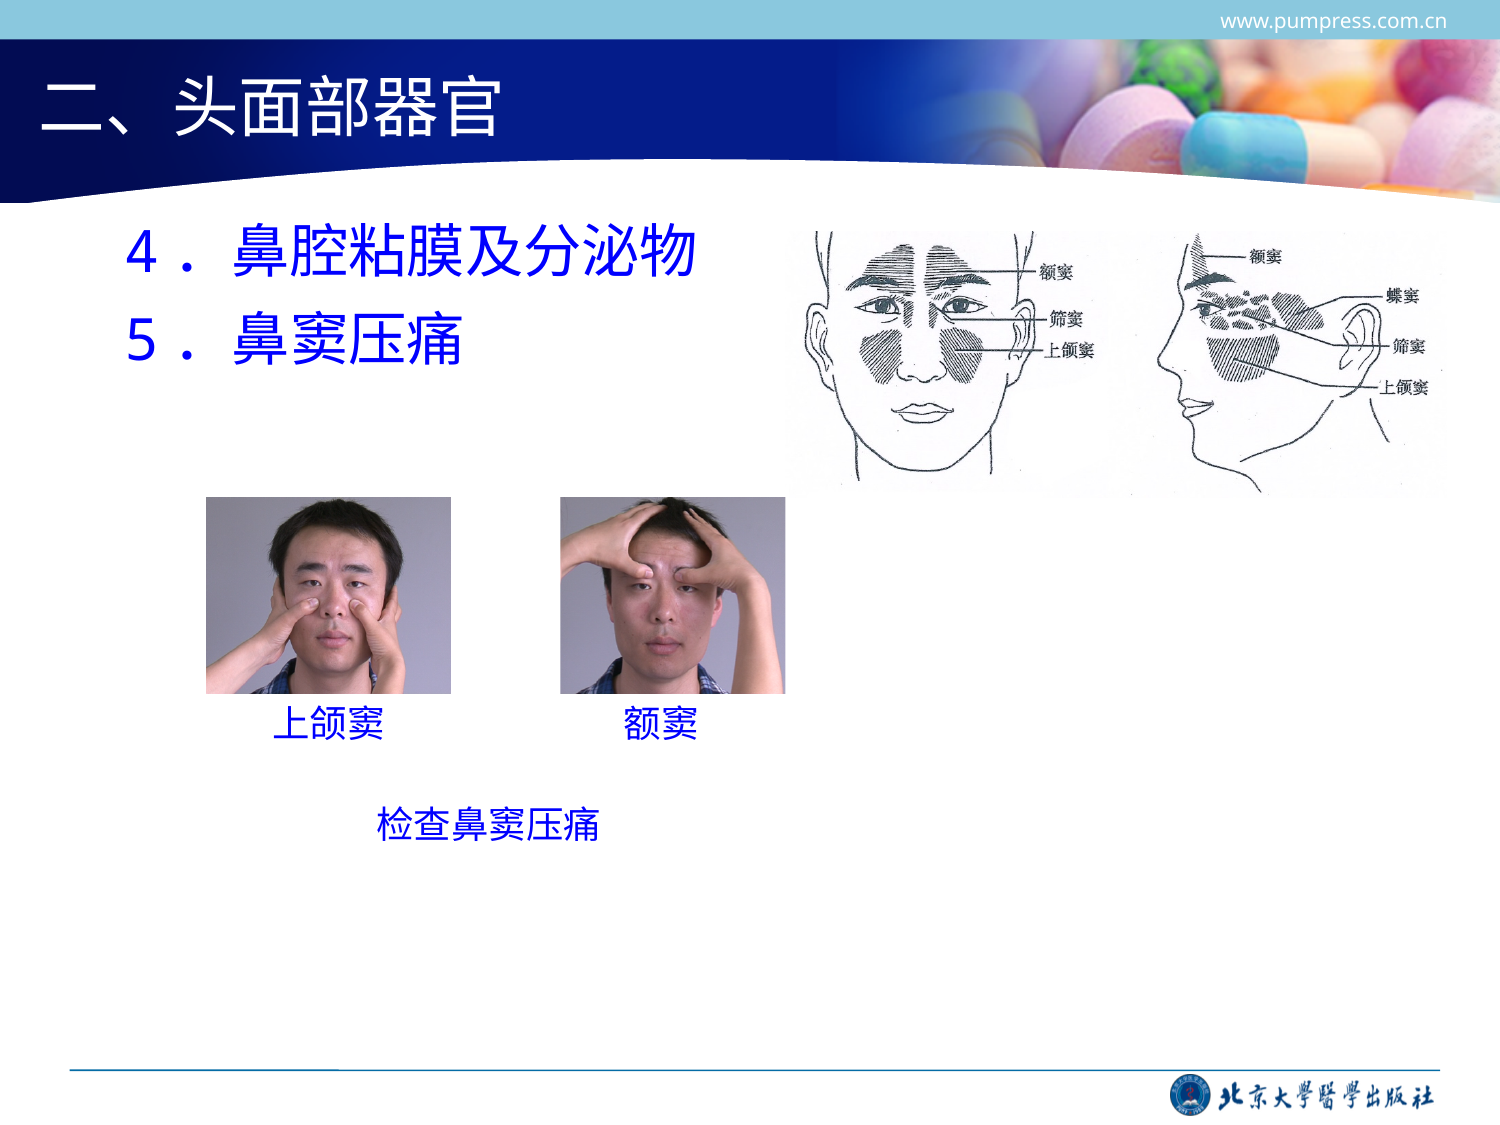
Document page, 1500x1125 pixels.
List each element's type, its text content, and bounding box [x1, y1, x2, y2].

picture [560, 231, 1448, 694]
picture [1170, 1074, 1436, 1118]
picture [206, 496, 451, 694]
list 4．鼻腔粘膜及分泌物 5．鼻窦压痛 [49, 198, 1463, 1026]
text_box 额窦 [609, 702, 714, 753]
title 二、头面部器官 [23, 58, 1349, 152]
picture [0, 40, 1500, 203]
slide_number www.pumpress.com.cn [1024, 0, 1463, 38]
text_box 上颌窦 [257, 702, 400, 753]
text_box 检查鼻窦压痛 [361, 793, 617, 854]
